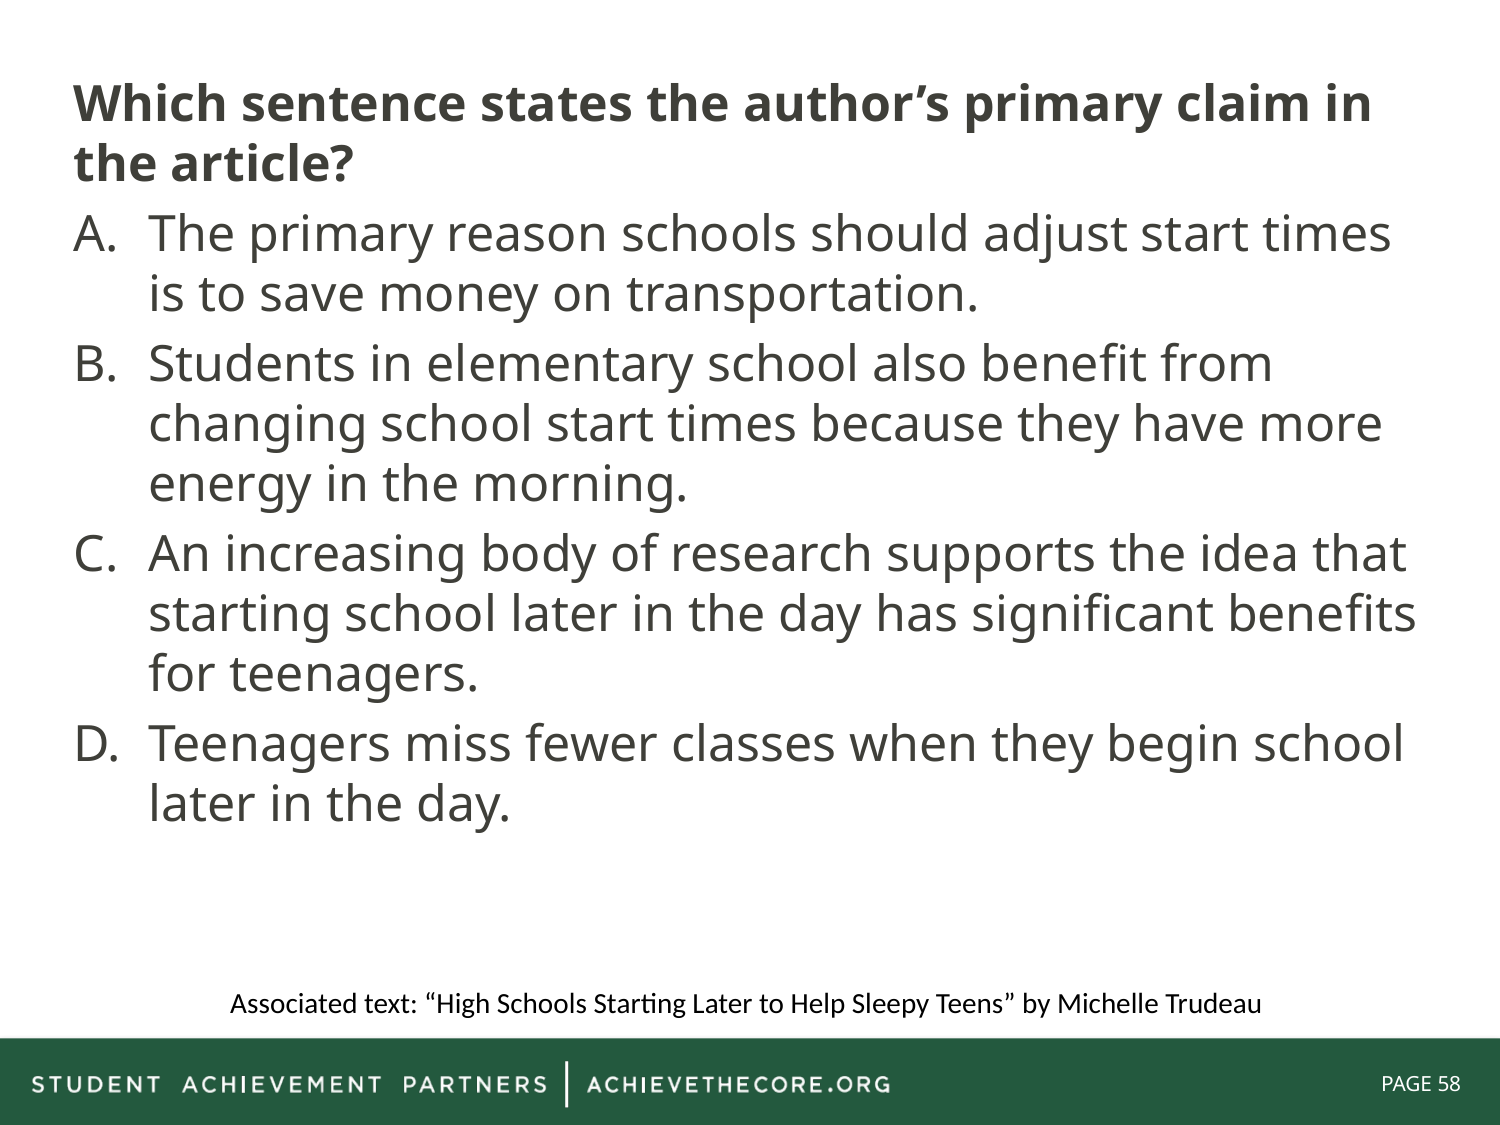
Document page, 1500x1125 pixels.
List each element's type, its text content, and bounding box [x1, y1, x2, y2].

list Which sentence states the author’s primary claim in the article? The primary reason schools should adjust start times is to save money on transportation. Students in elementary school also benefit from changing school start times because they have more energy in the morning. An increasing body of research supports the idea that starting school later in the day has significant benefits for teenagers. Teenagers miss fewer classes when they begin school later in the day. [58, 64, 1447, 954]
text_box Associated text: “High Schools Starting Later to Help Sleepy Teens” by Michelle Trudeau [0, 977, 1500, 1027]
